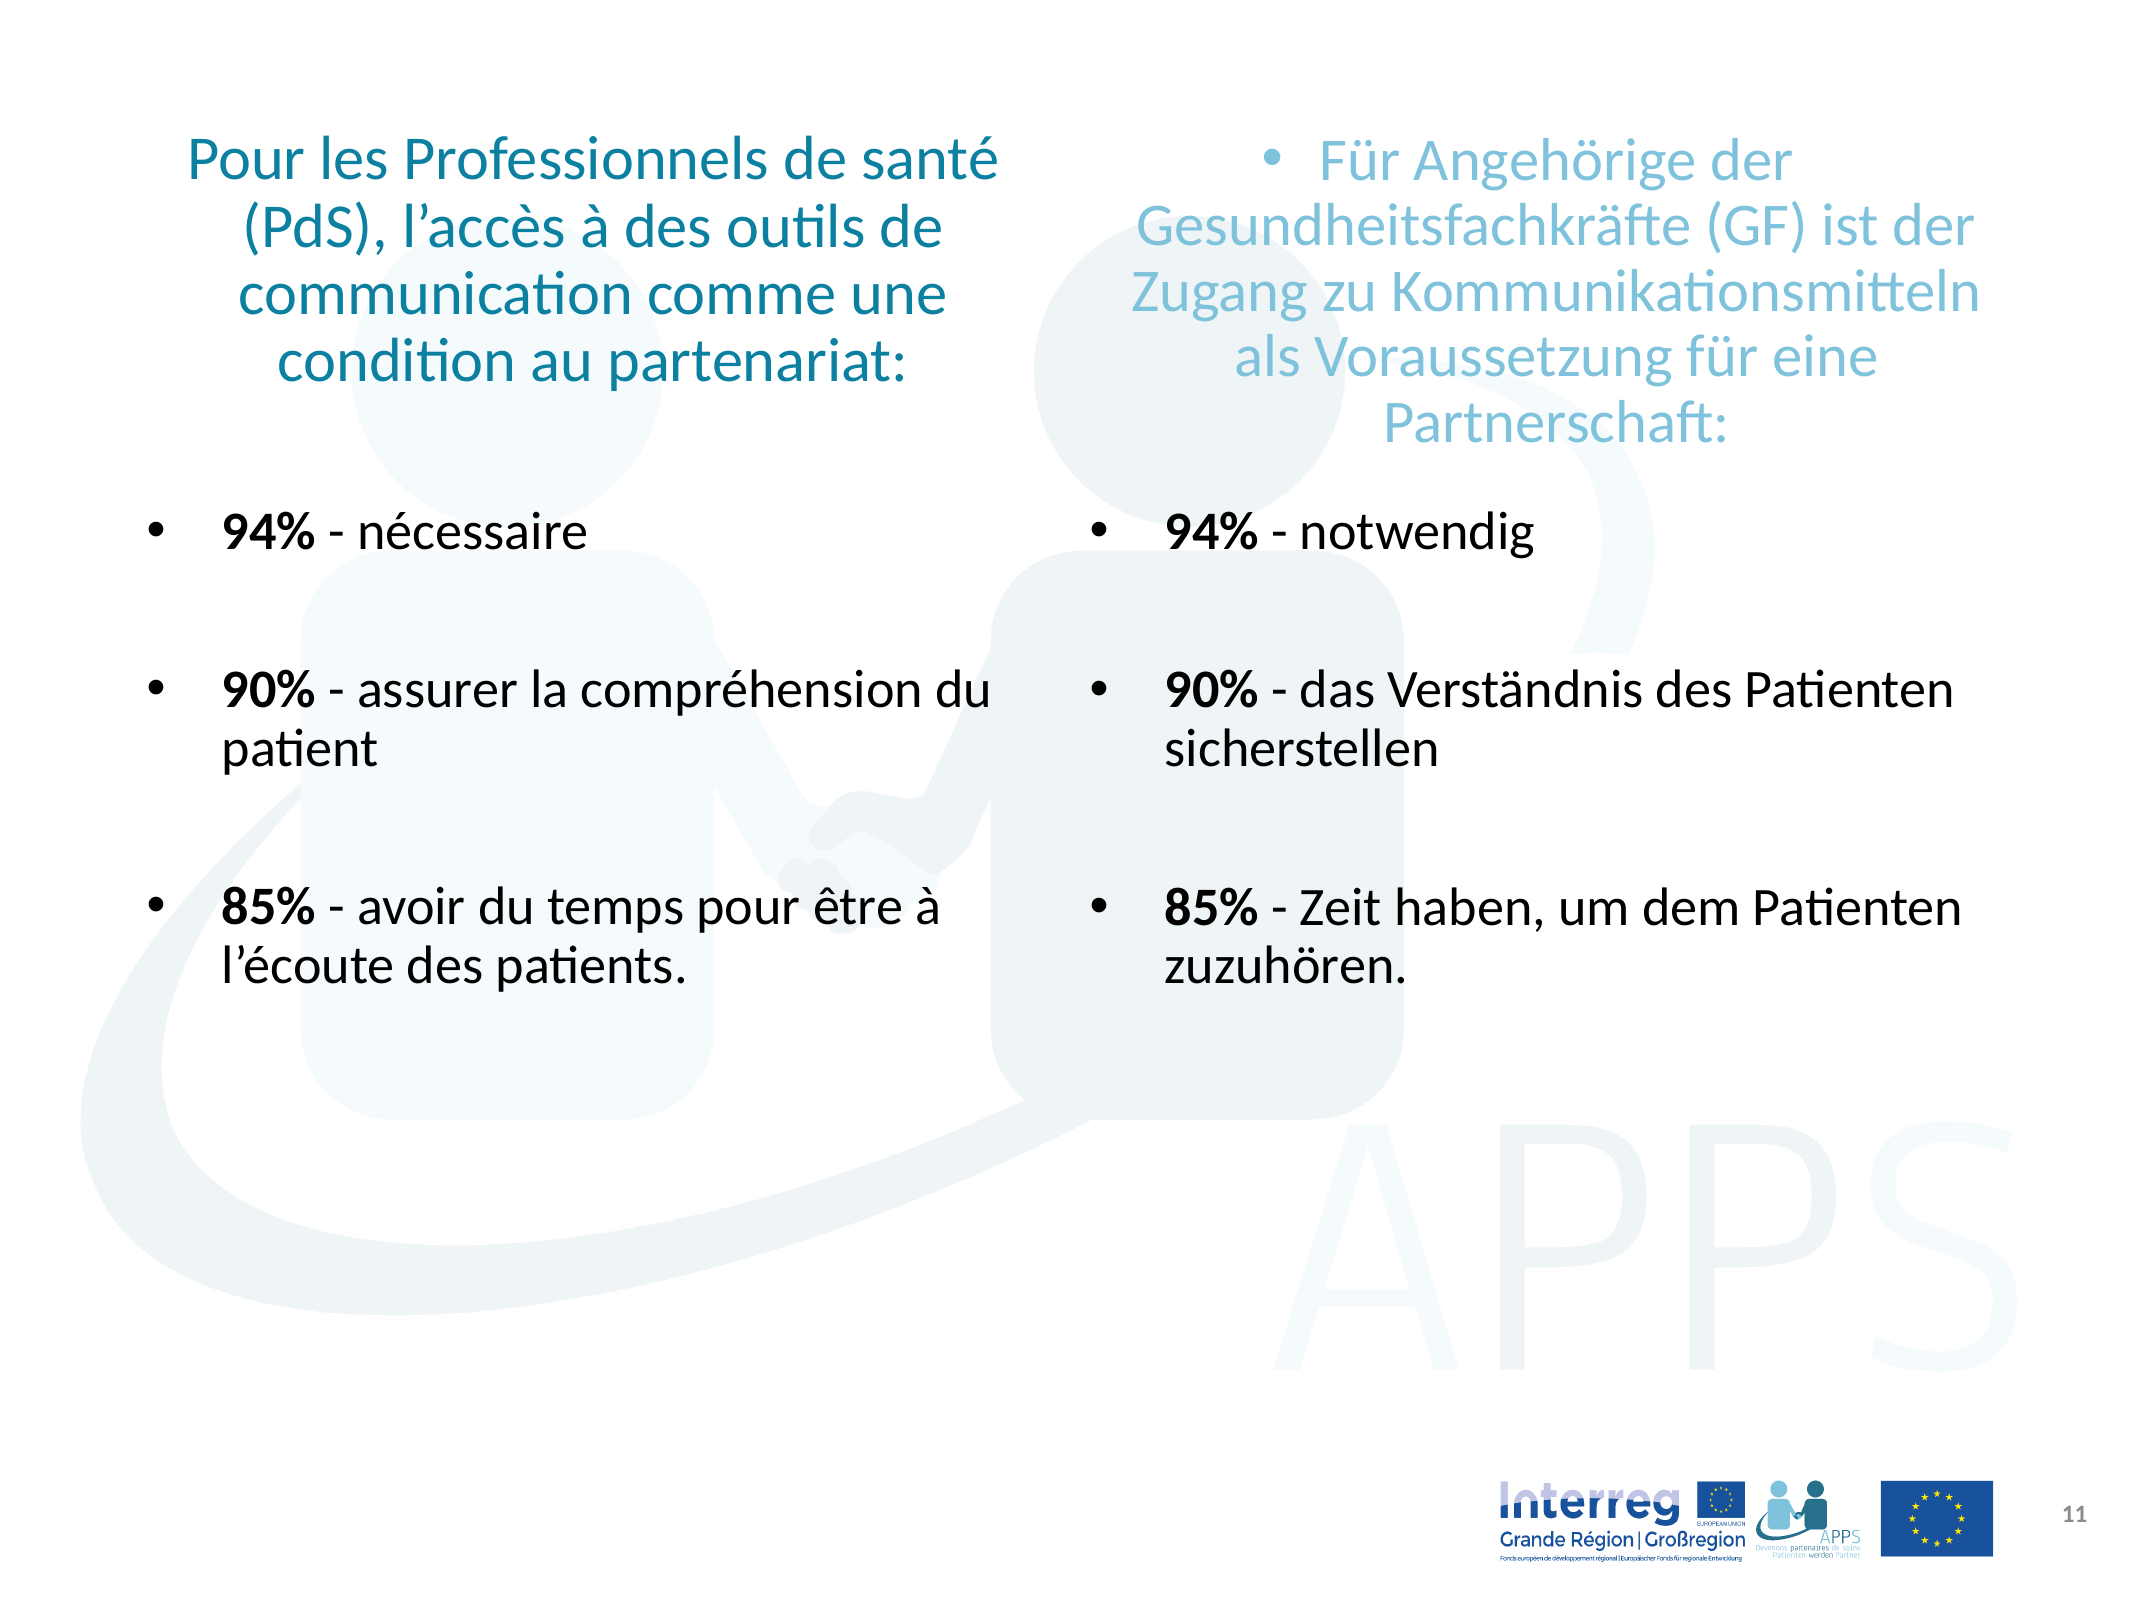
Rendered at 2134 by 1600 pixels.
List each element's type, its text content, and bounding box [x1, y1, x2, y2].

list 94% - nécessaire 90% - assurer la compréhension du patient 85% - avoir du temps pour être à l’écoute des patients. [146, 502, 1045, 1441]
picture [27, 71, 2070, 1571]
list Für Angehörige der Gesundheitsfachkräfte (GF) ist der Zugang zu Kommunikationsmitteln als Voraussetzung für eine Partnerschaft: [1089, 127, 1988, 502]
list 94% - notwendig 90% - das Verständnis des Patienten sicherstellen 85% - Zeit haben, um dem Patienten zuzuhören. [1089, 502, 1988, 1441]
list Pour les Professionnels de santé (PdS), l’accès à des outils de communication comme une condition au partenariat: [144, 125, 1043, 501]
slide_number 12 [1622, 1472, 2103, 1553]
